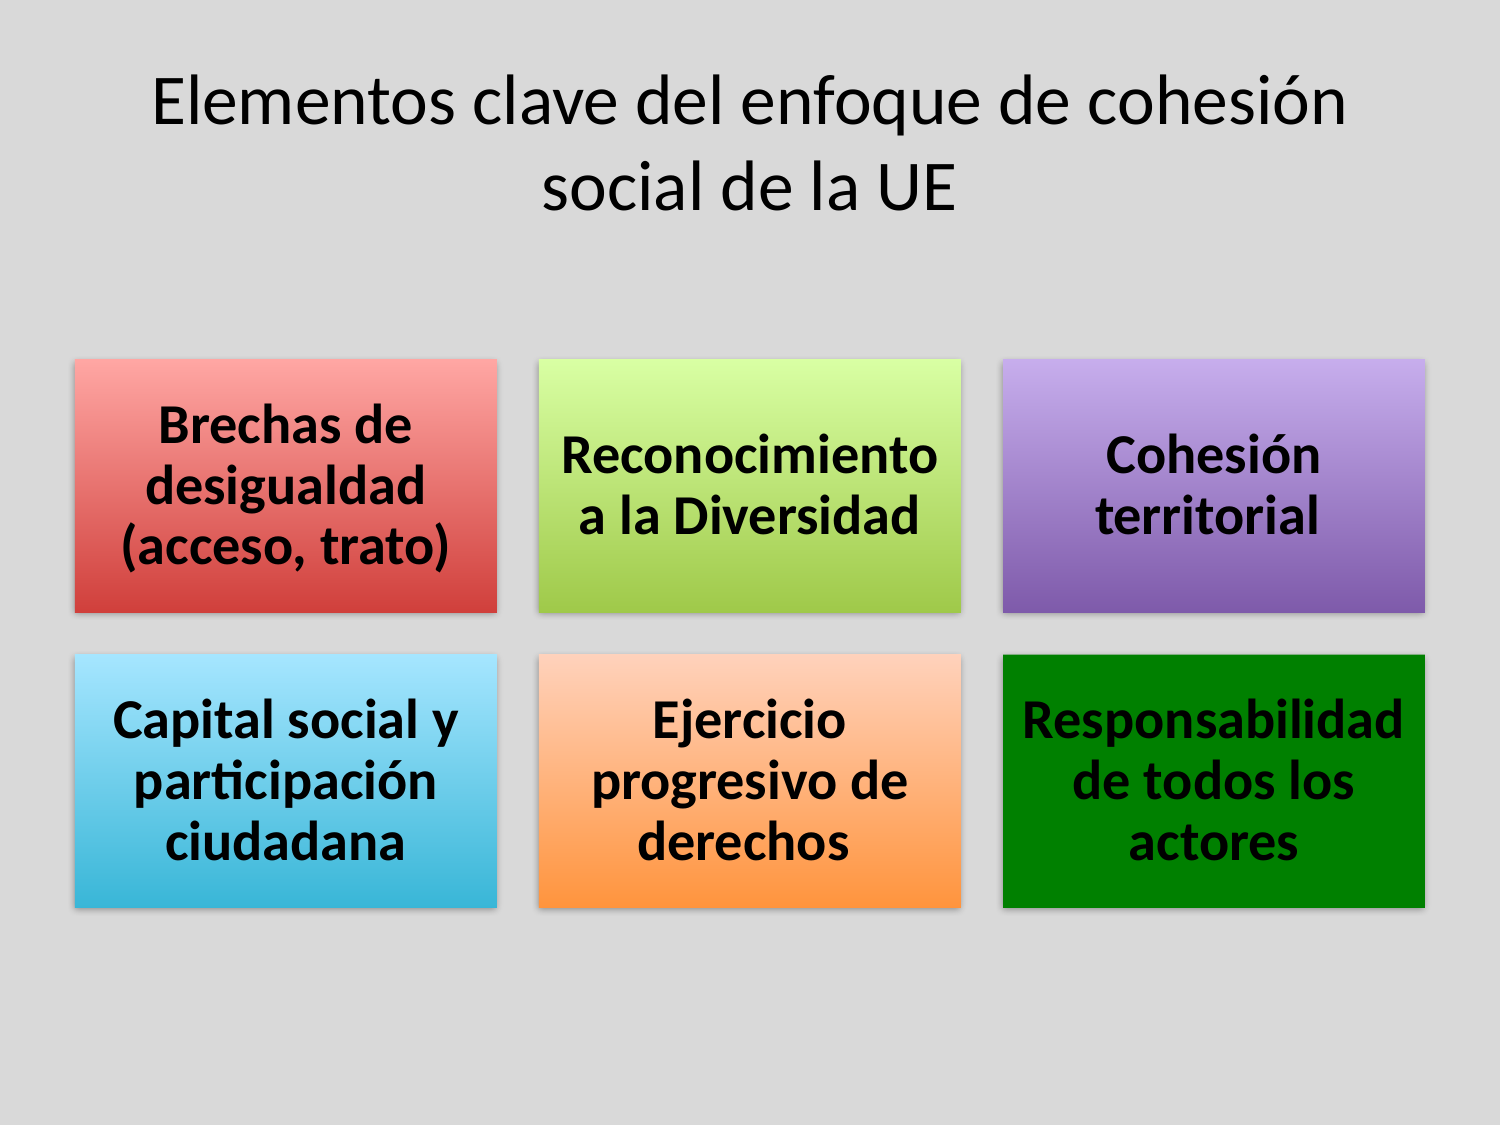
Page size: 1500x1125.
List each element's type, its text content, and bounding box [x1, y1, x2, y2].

title Elementos clave del enfoque de cohesión social de la UE [75, 45, 1425, 233]
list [74, 262, 1426, 1006]
